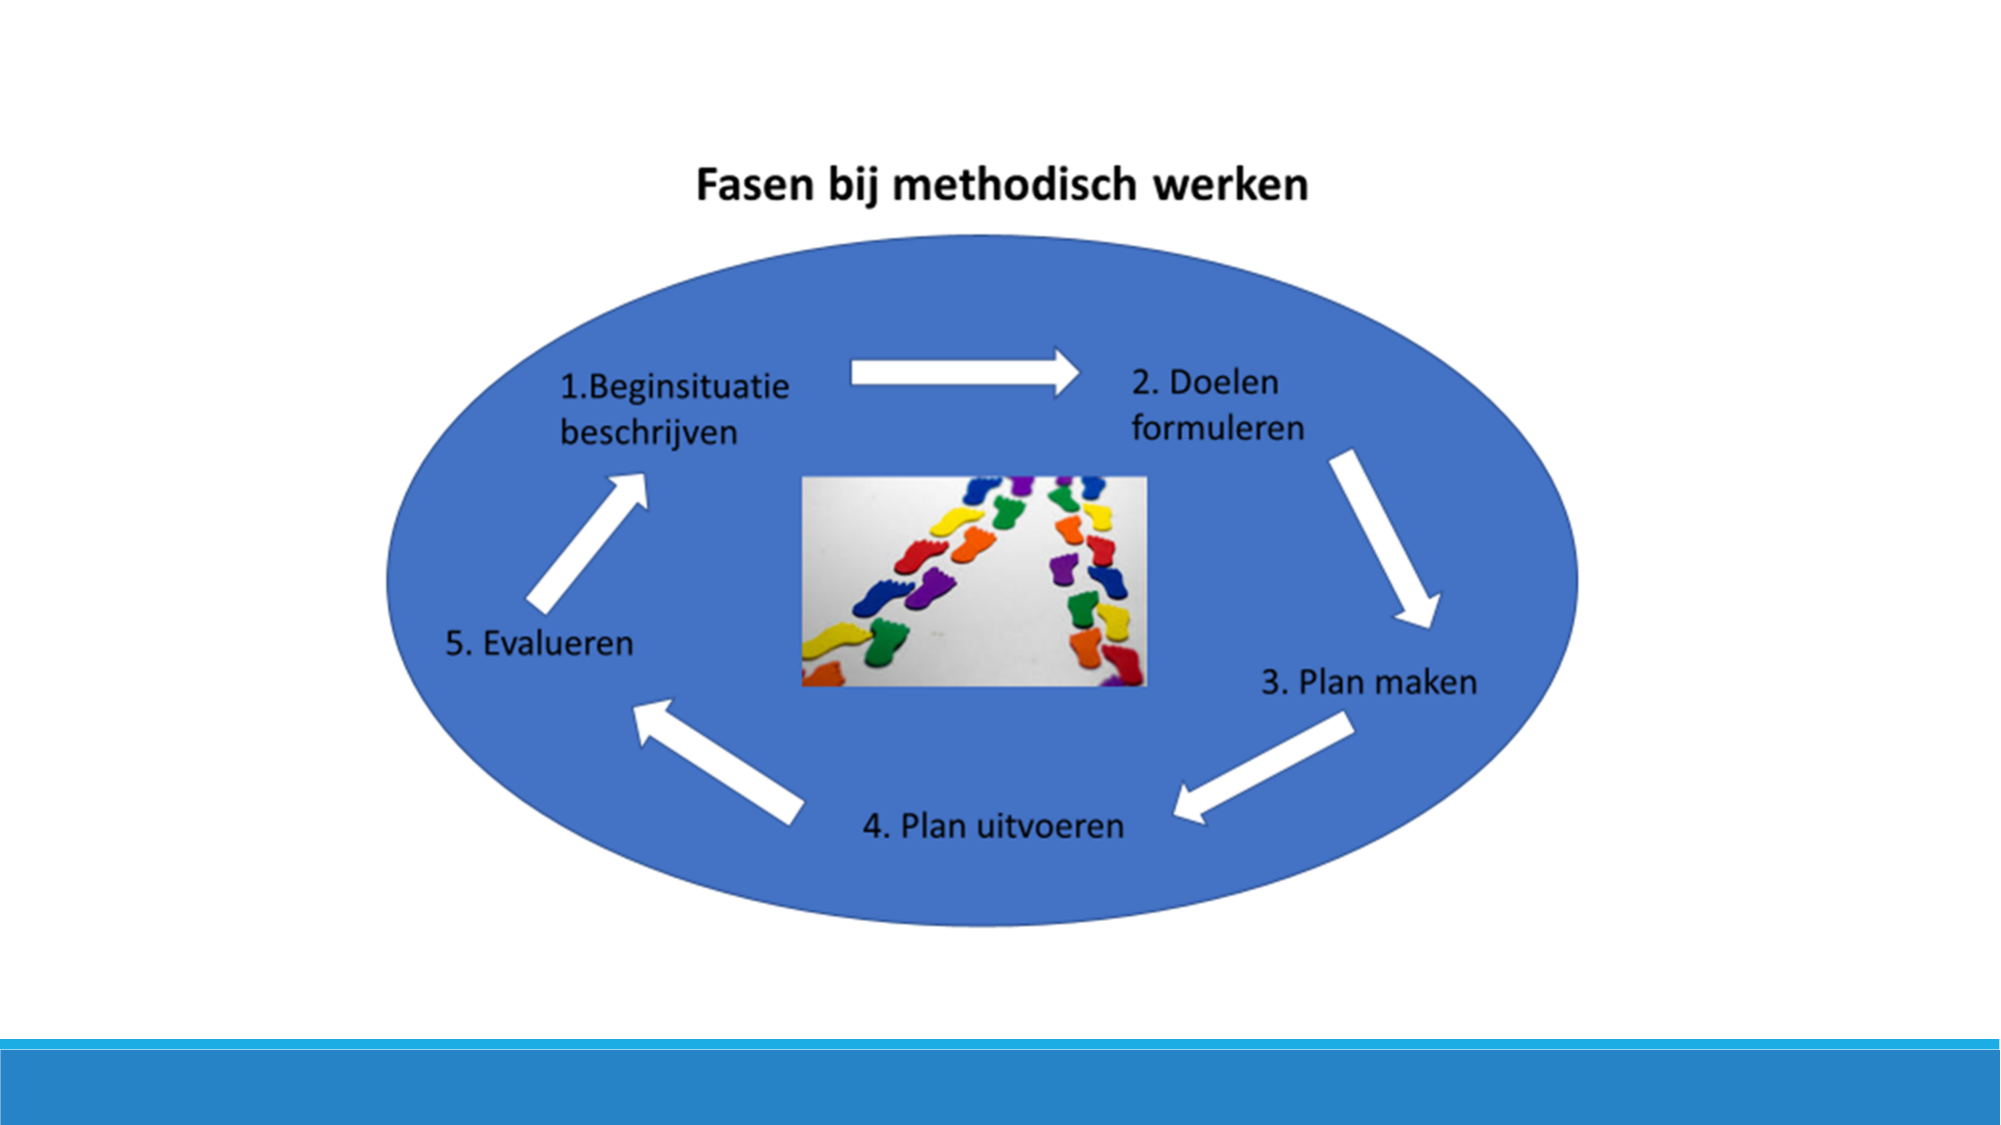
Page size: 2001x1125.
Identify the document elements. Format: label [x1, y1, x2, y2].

picture [233, 131, 1767, 994]
